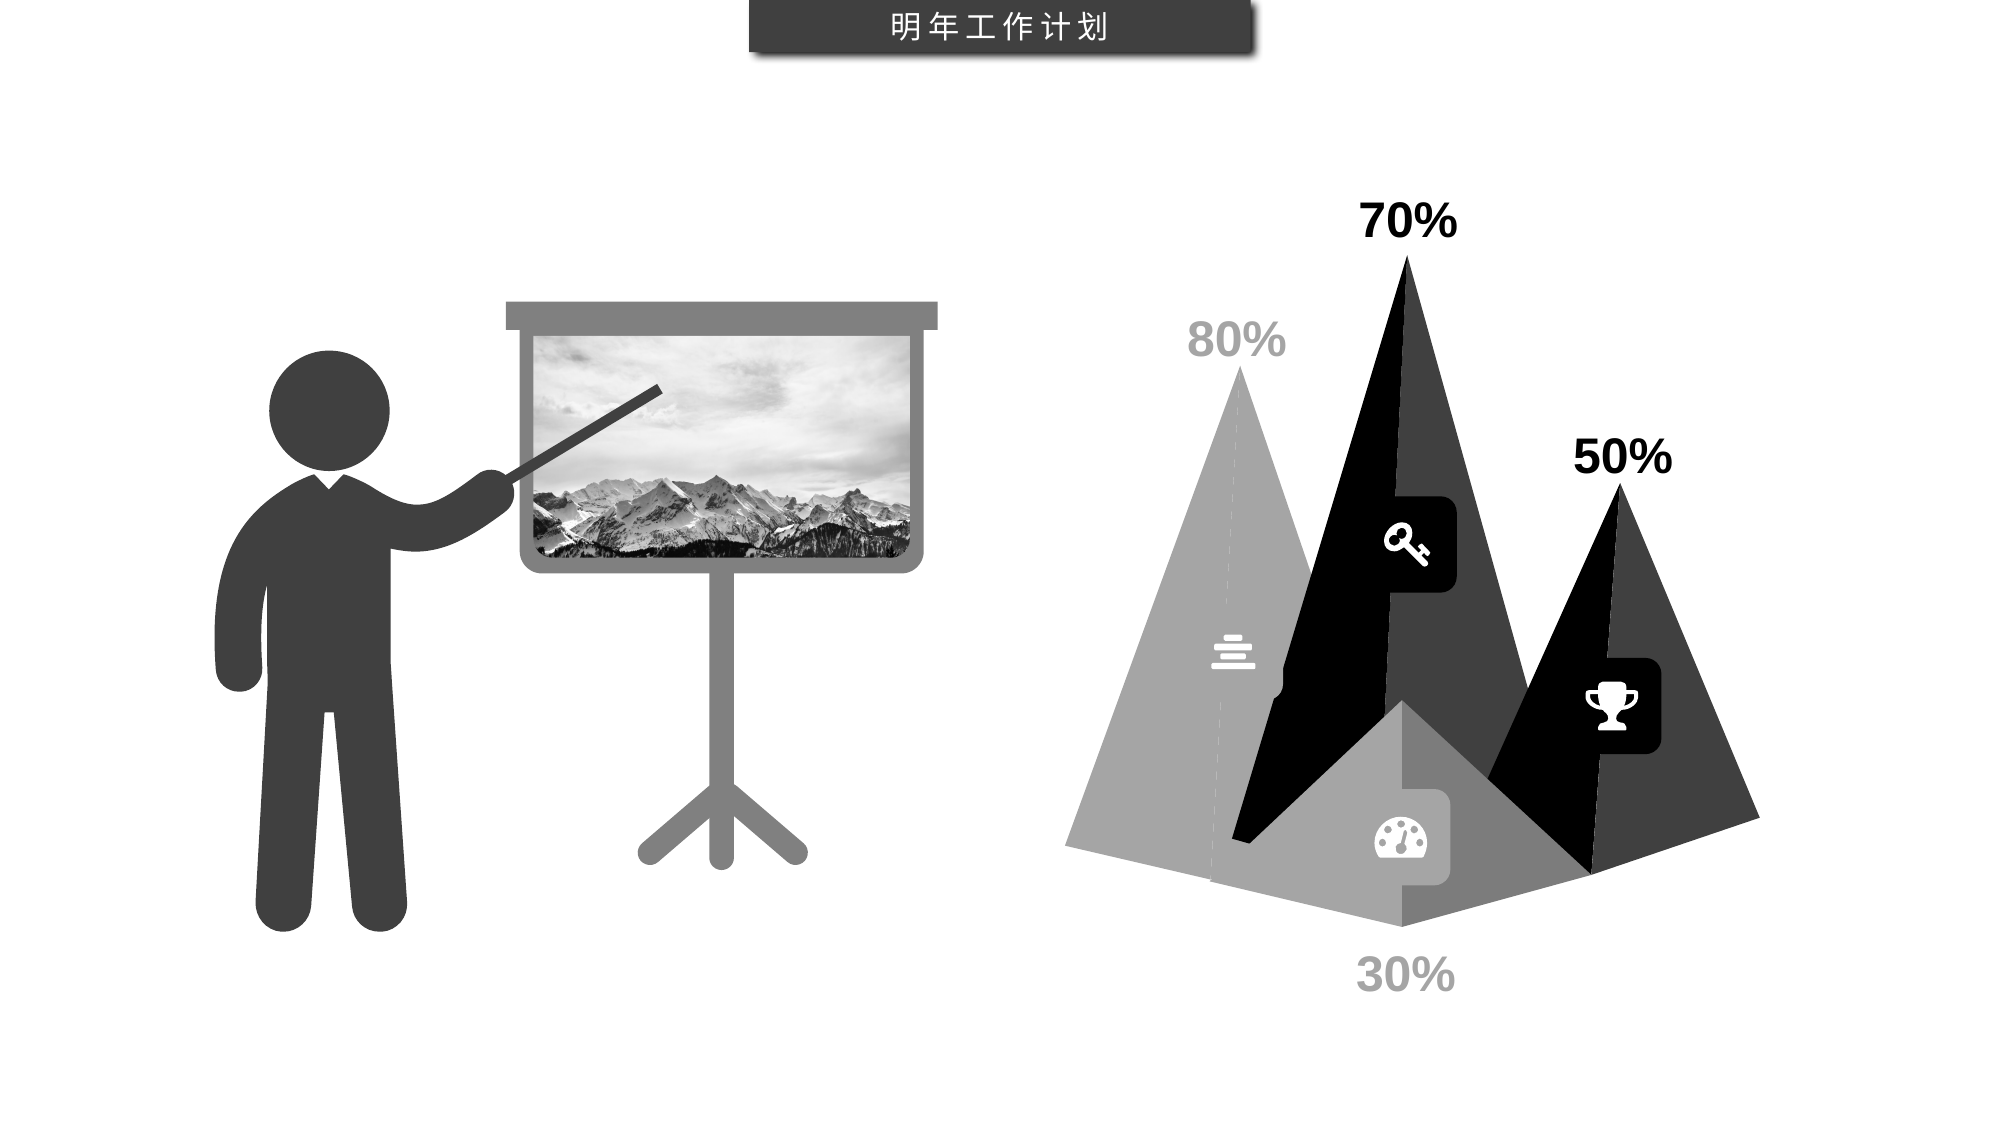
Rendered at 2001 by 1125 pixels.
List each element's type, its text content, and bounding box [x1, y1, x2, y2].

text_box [206, 350, 673, 932]
text_box 明年工作计划 [749, 0, 1251, 53]
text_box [505, 301, 938, 870]
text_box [1064, 186, 1760, 1002]
